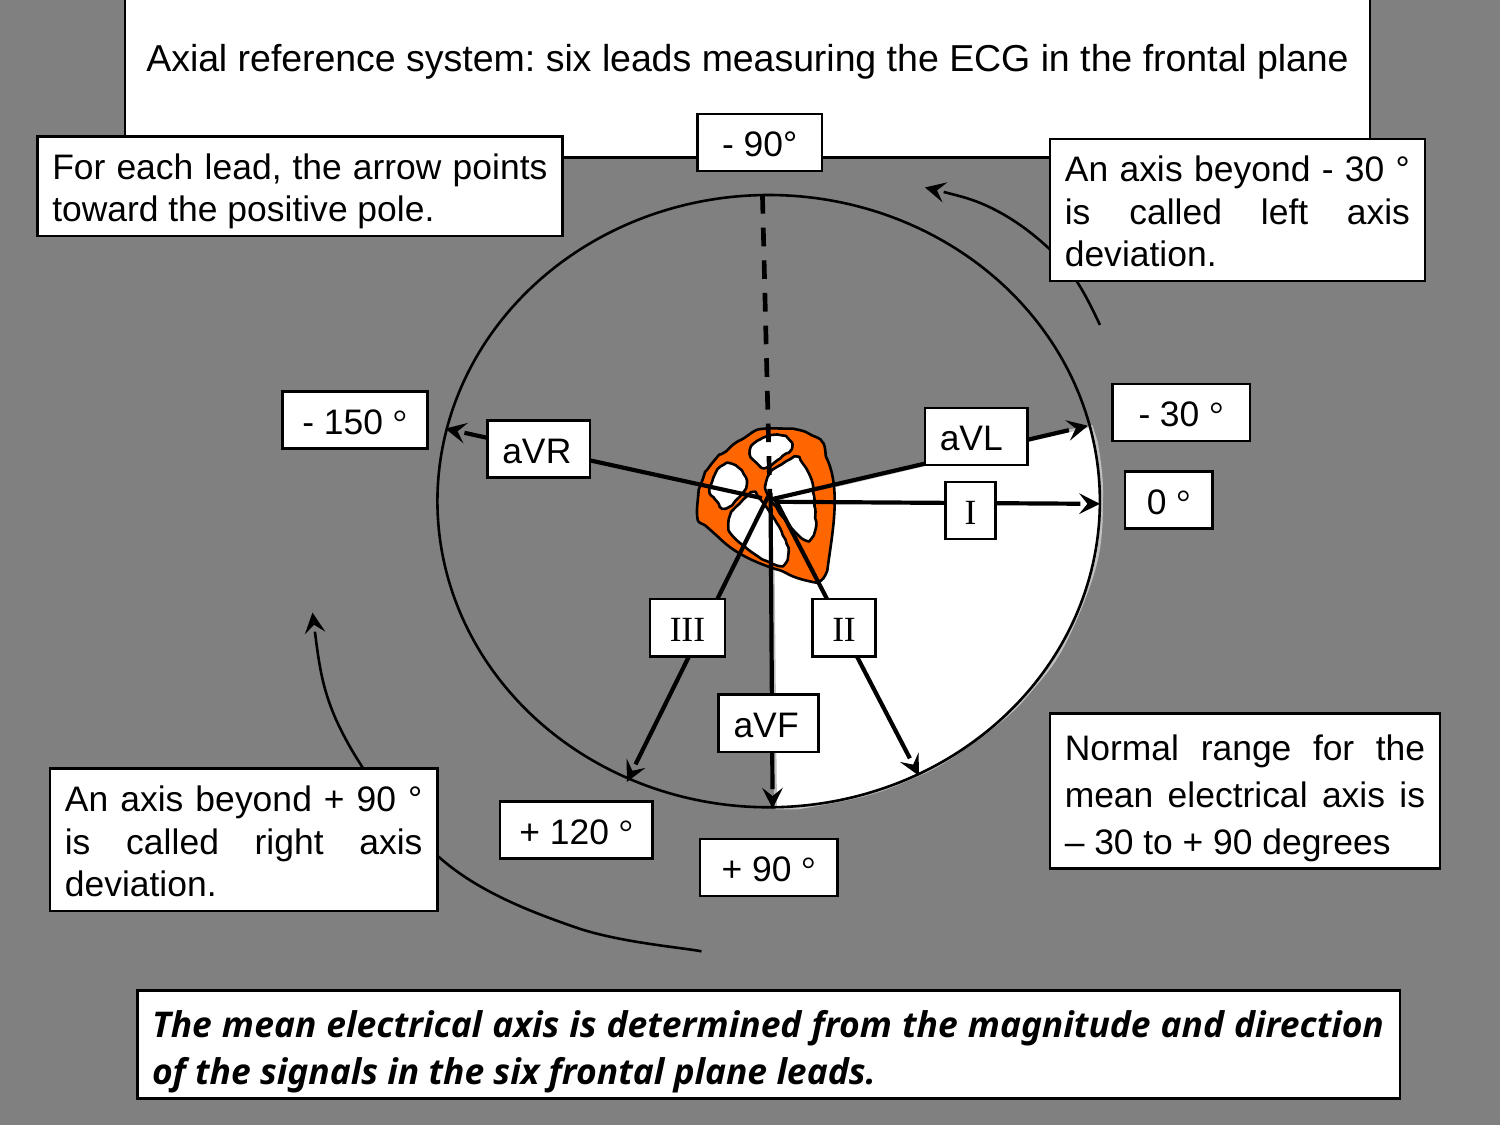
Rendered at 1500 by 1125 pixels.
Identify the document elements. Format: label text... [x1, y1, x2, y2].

text_box [519, 906, 702, 952]
text_box An axis beyond - 30 ° is called left axis deviation. [1254, 138, 1425, 282]
text_box - 150 ° [282, 391, 428, 449]
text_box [437, 112, 1251, 898]
text_box An axis beyond + 90 ° is called right axis deviation. [49, 768, 438, 911]
text_box [304, 612, 432, 768]
text_box Normal range for the mean electrical axis is – 30 to + 90 degrees [1254, 713, 1441, 869]
text_box The mean electrical axis is determined from the magnitude and direction of the signals in the six frontal plane leads. [137, 990, 1400, 1099]
title Axial reference system: six leads measuring the ECG in the frontal plane [124, 0, 1371, 138]
text_box For each lead, the arrow points toward the positive pole. [37, 136, 432, 236]
